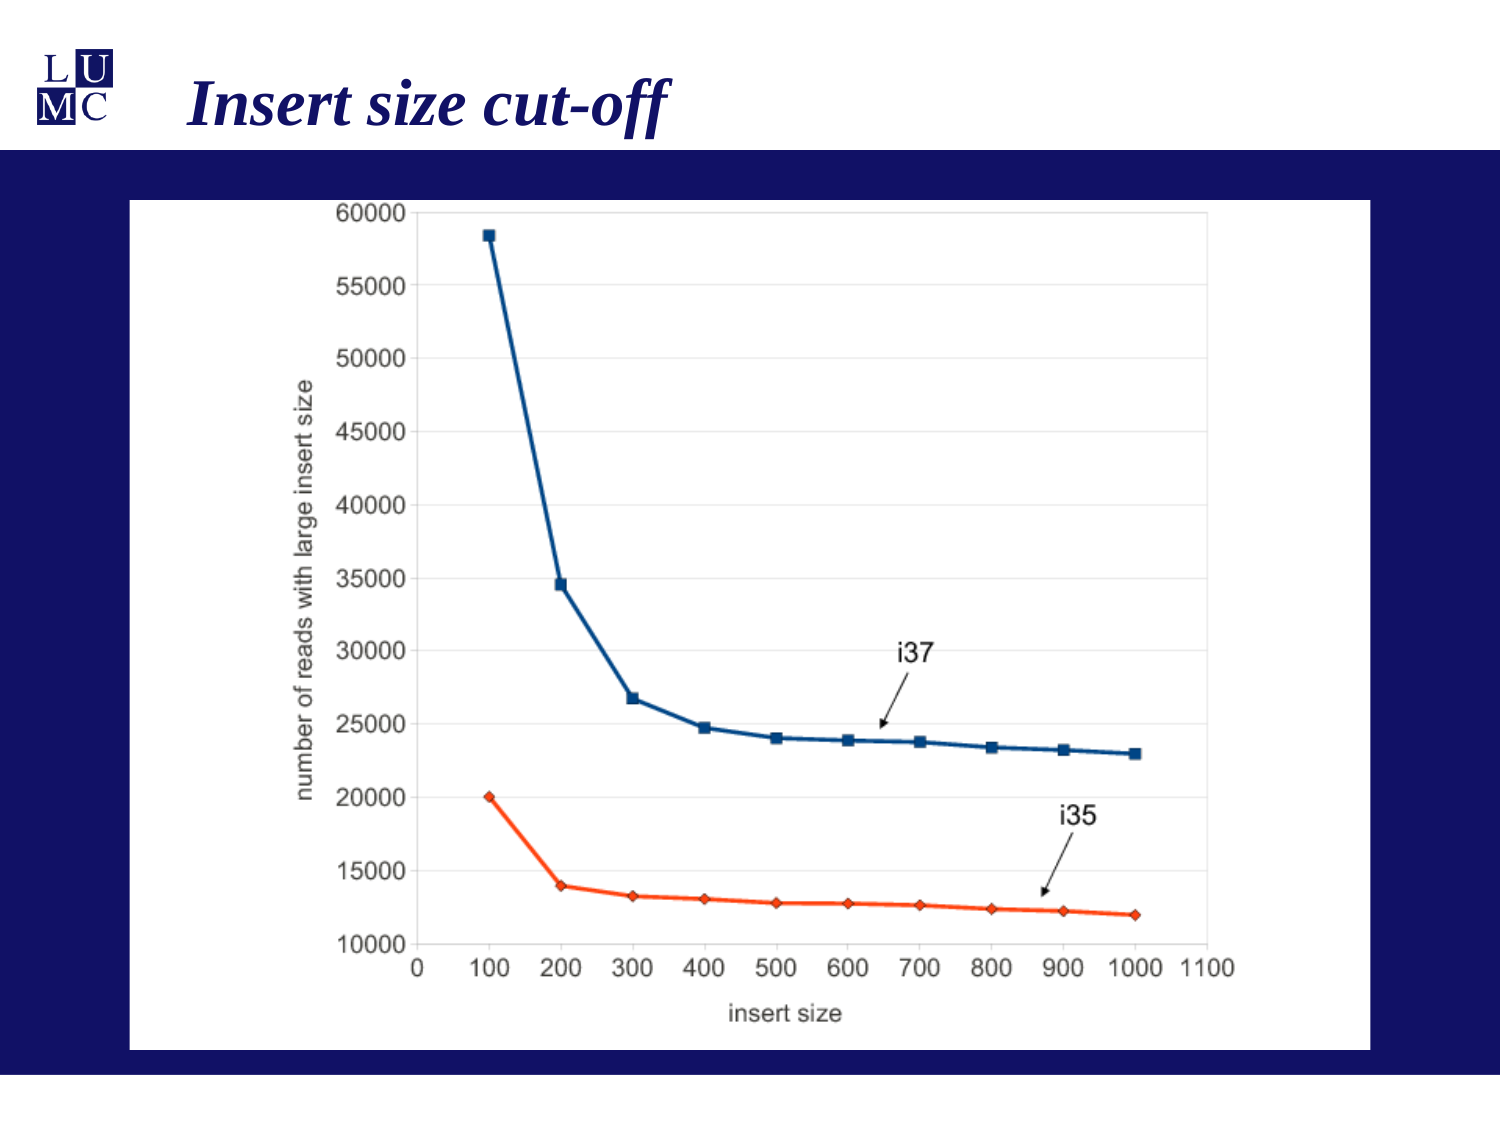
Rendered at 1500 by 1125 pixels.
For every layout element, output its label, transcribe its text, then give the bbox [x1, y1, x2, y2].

title Insert size cut-off [187, 19, 1463, 141]
picture [37, 49, 113, 125]
picture [129, 199, 1371, 1051]
